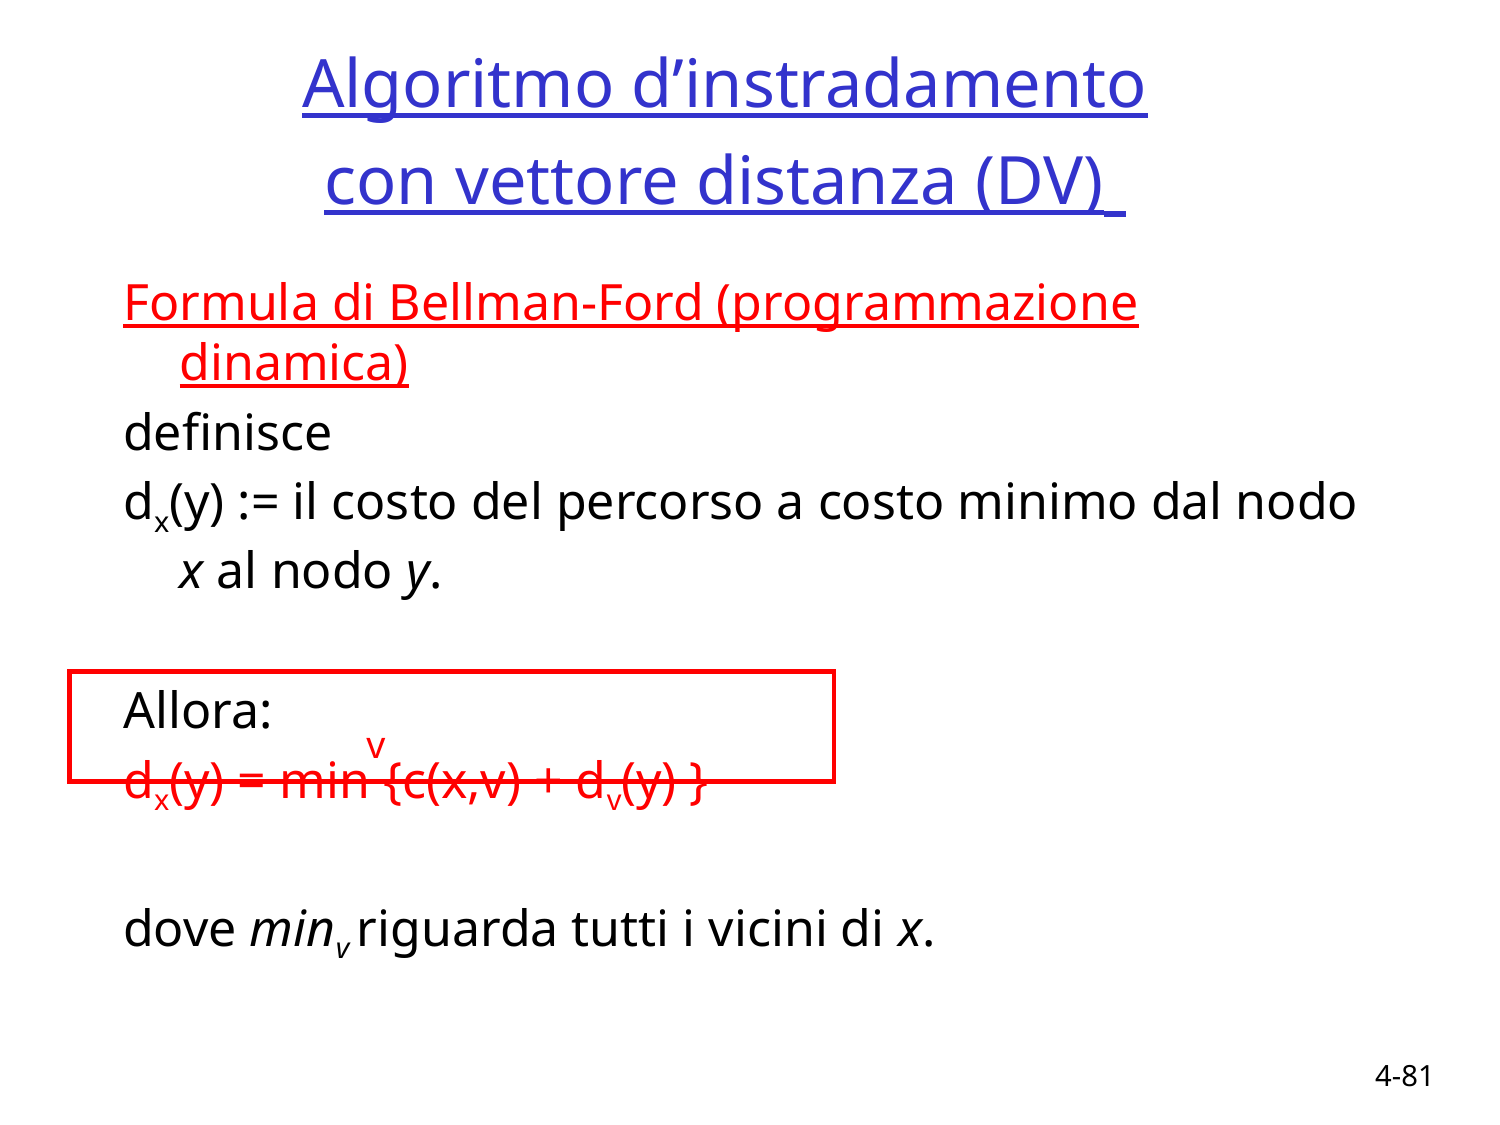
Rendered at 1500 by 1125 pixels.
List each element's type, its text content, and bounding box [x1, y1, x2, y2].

text_box v [351, 713, 401, 774]
text_box [69, 671, 835, 782]
title Algoritmo d’instradamento con vettore distanza (DV) [87, 37, 1363, 226]
slide_number 4-81 [1338, 1049, 1451, 1125]
list Formula di Bellman-Ford (programmazione dinamica) definisce dx(y) := il costo del percorso a costo minimo dal nodo x al nodo y. Allora: dx(y) = min {c(x,v) + dv(y) } dove minv riguarda tutti i vicini di x. [108, 262, 1393, 963]
